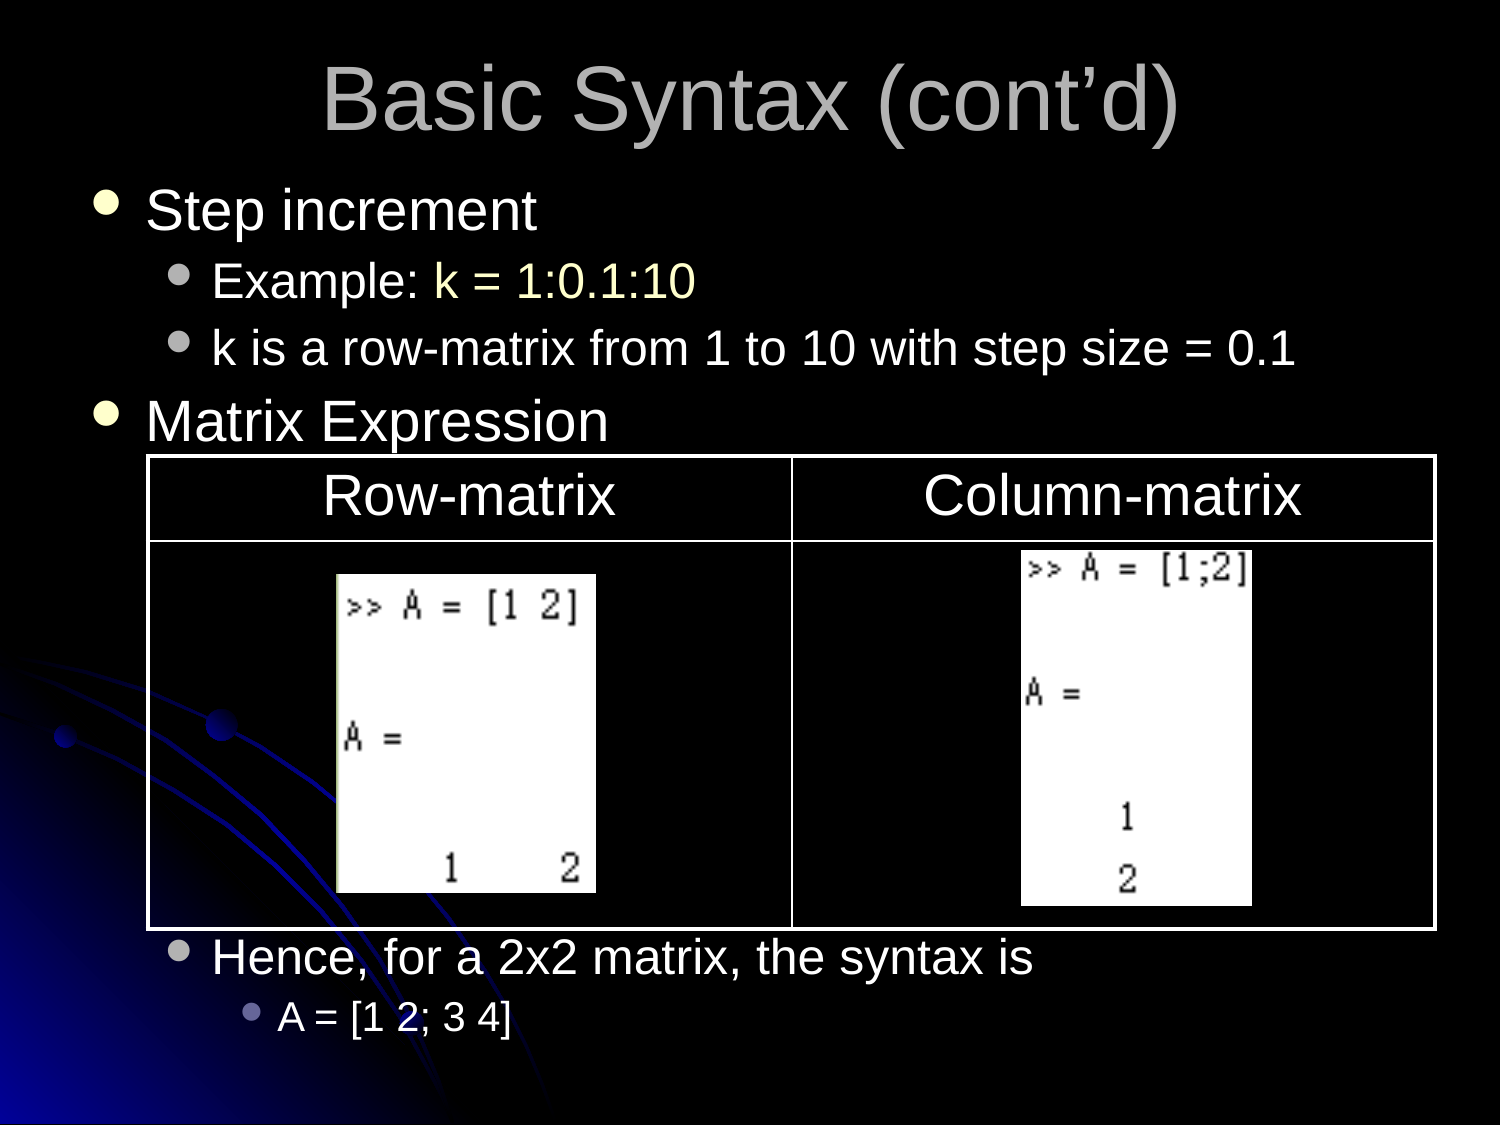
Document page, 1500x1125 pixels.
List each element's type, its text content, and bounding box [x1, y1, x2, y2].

table_header Row-matrix [150, 458, 791, 540]
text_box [336, 573, 597, 894]
table_header Column-matrix [793, 458, 1433, 540]
table_cell [793, 542, 1433, 927]
list Step increment Example: k = 1:0.1:10 k is a row-matrix from 1 to 10 with step size = 0.1 Matrix Expression Hence, for a 2x2 matrix, the syntax is A = [1 2; 3 4] [74, 172, 1448, 1125]
title Basic Syntax (cont’d) [76, 0, 1428, 172]
table_cell [150, 542, 791, 927]
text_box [1021, 550, 1252, 906]
